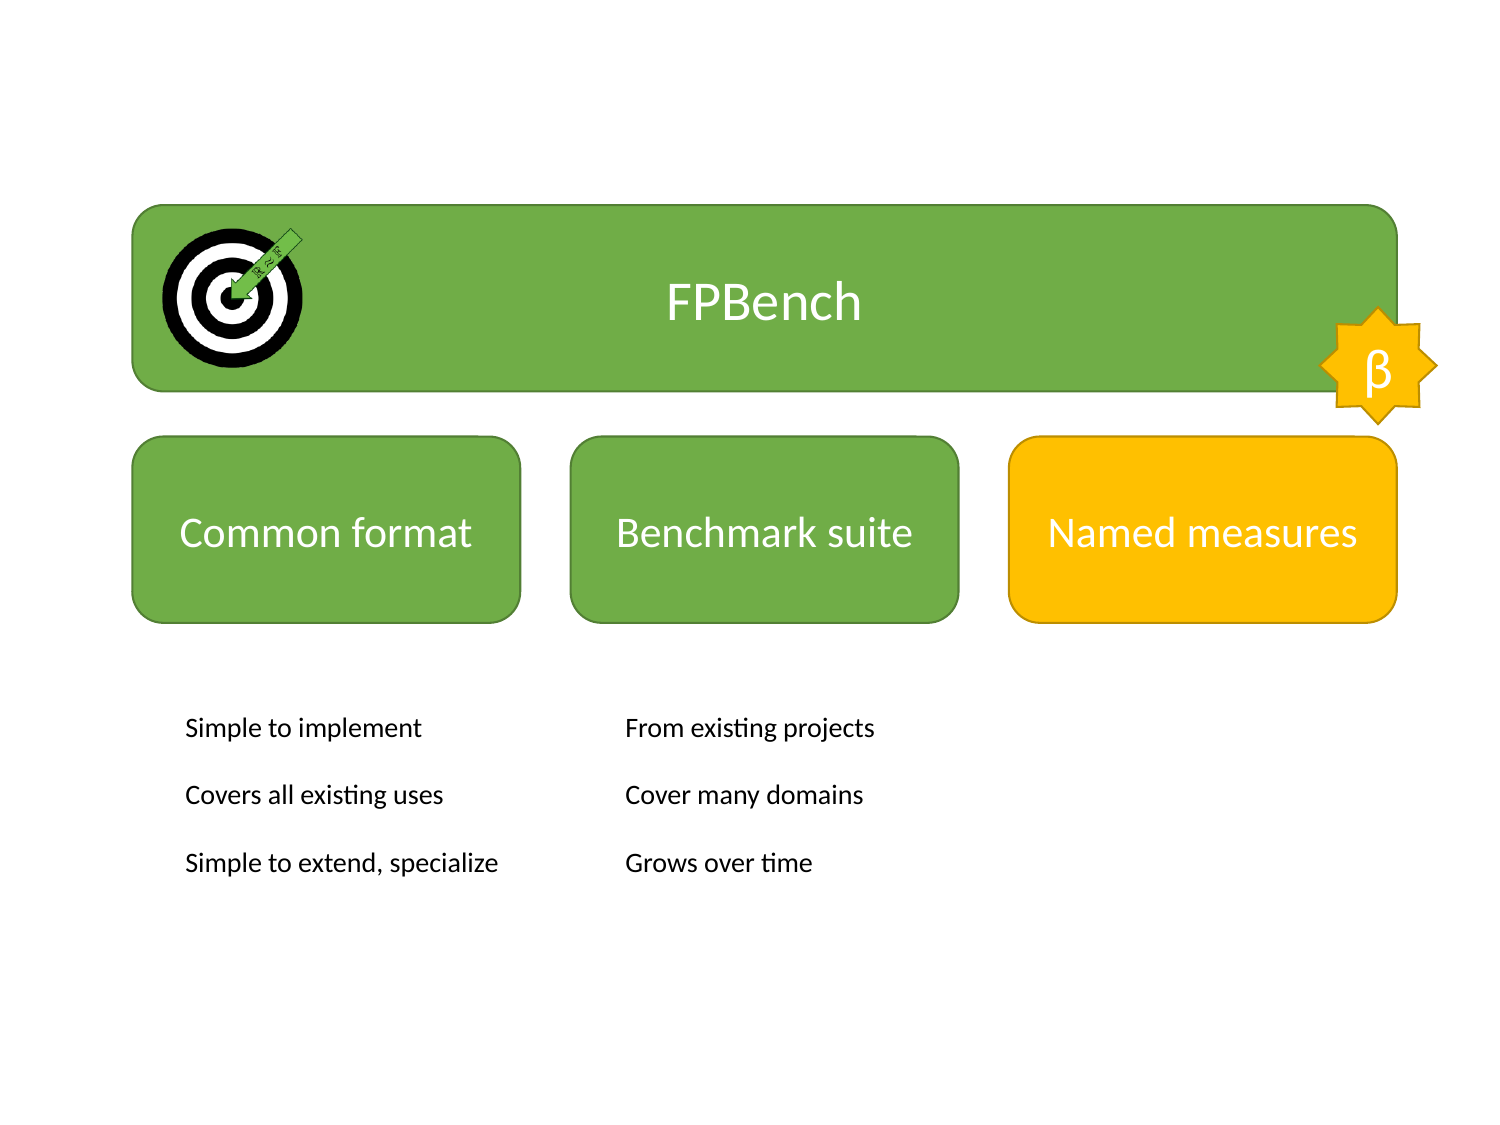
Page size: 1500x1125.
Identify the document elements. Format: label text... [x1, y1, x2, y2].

text_box Named measures [1007, 435, 1398, 624]
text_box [570, 436, 959, 888]
text_box FPBench [131, 204, 1398, 393]
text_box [132, 436, 521, 888]
picture [160, 226, 305, 370]
text_box β [1317, 305, 1439, 426]
